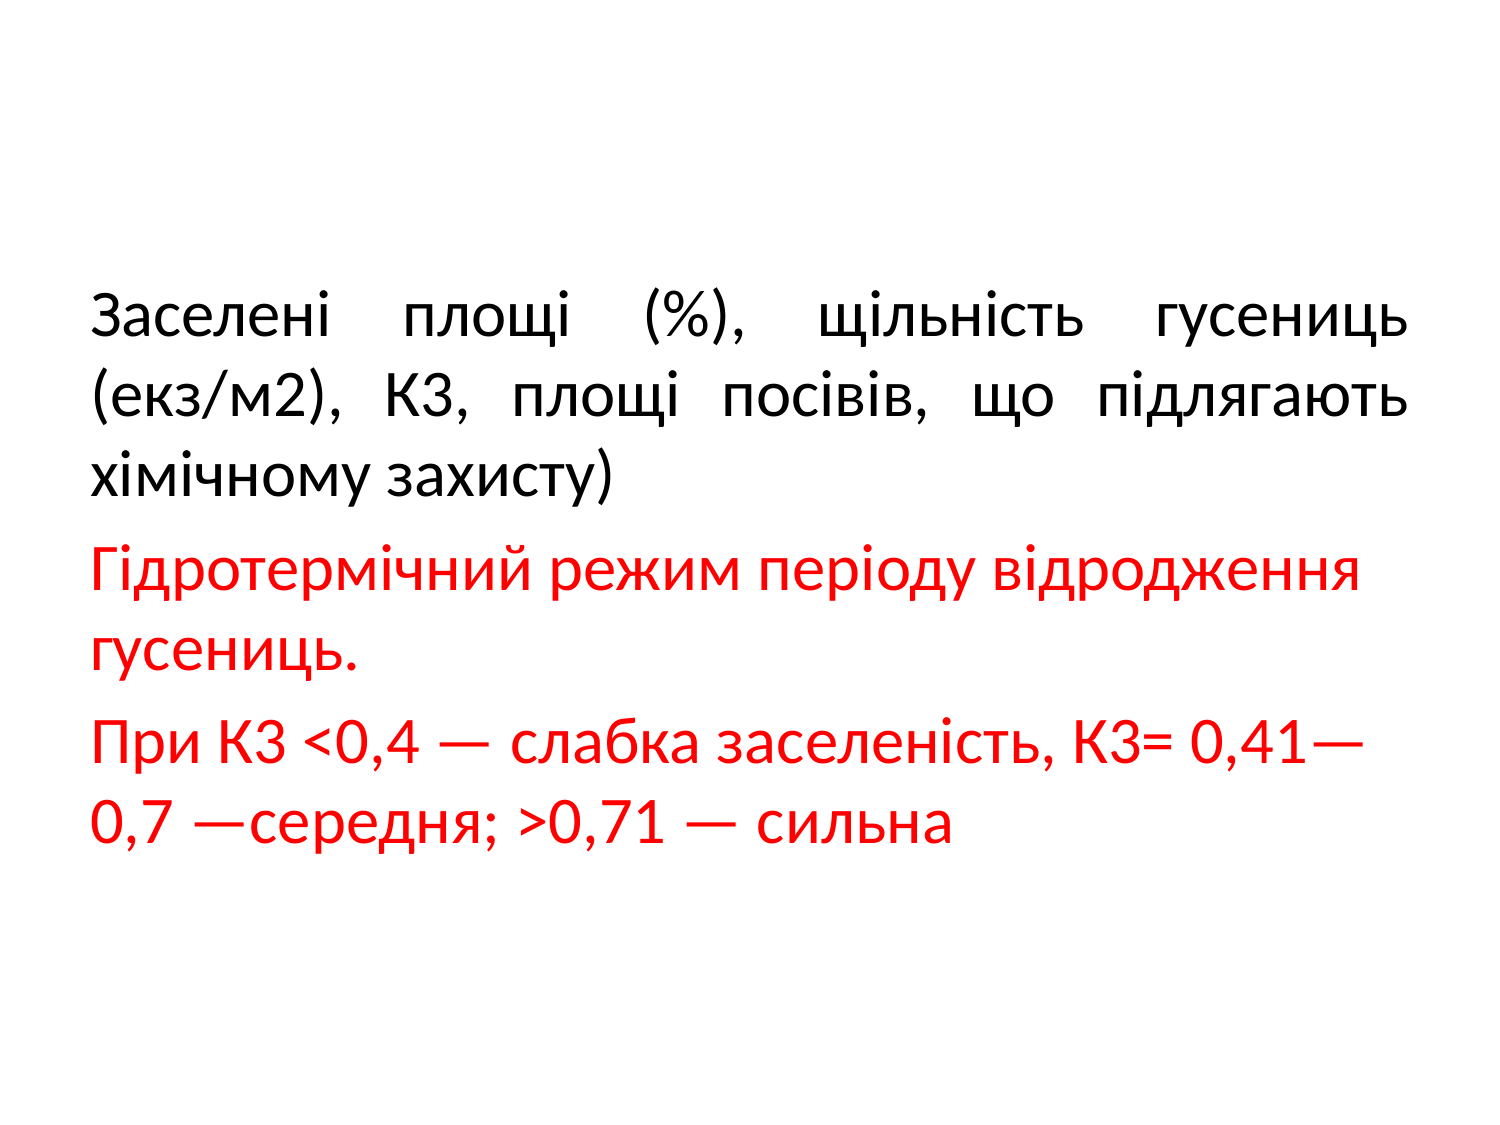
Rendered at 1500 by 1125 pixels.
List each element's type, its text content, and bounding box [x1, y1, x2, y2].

list Заселені площі (%), щільність гусениць (екз/м2), К3, площі посівів, що підлягають хімічному захисту) Гідротермічний режим періоду відродження гусениць. При К3 <0,4 — слабка заселеність, К3= 0,41—0,7 —середня; >0,71 — сильна [75, 262, 1425, 1005]
